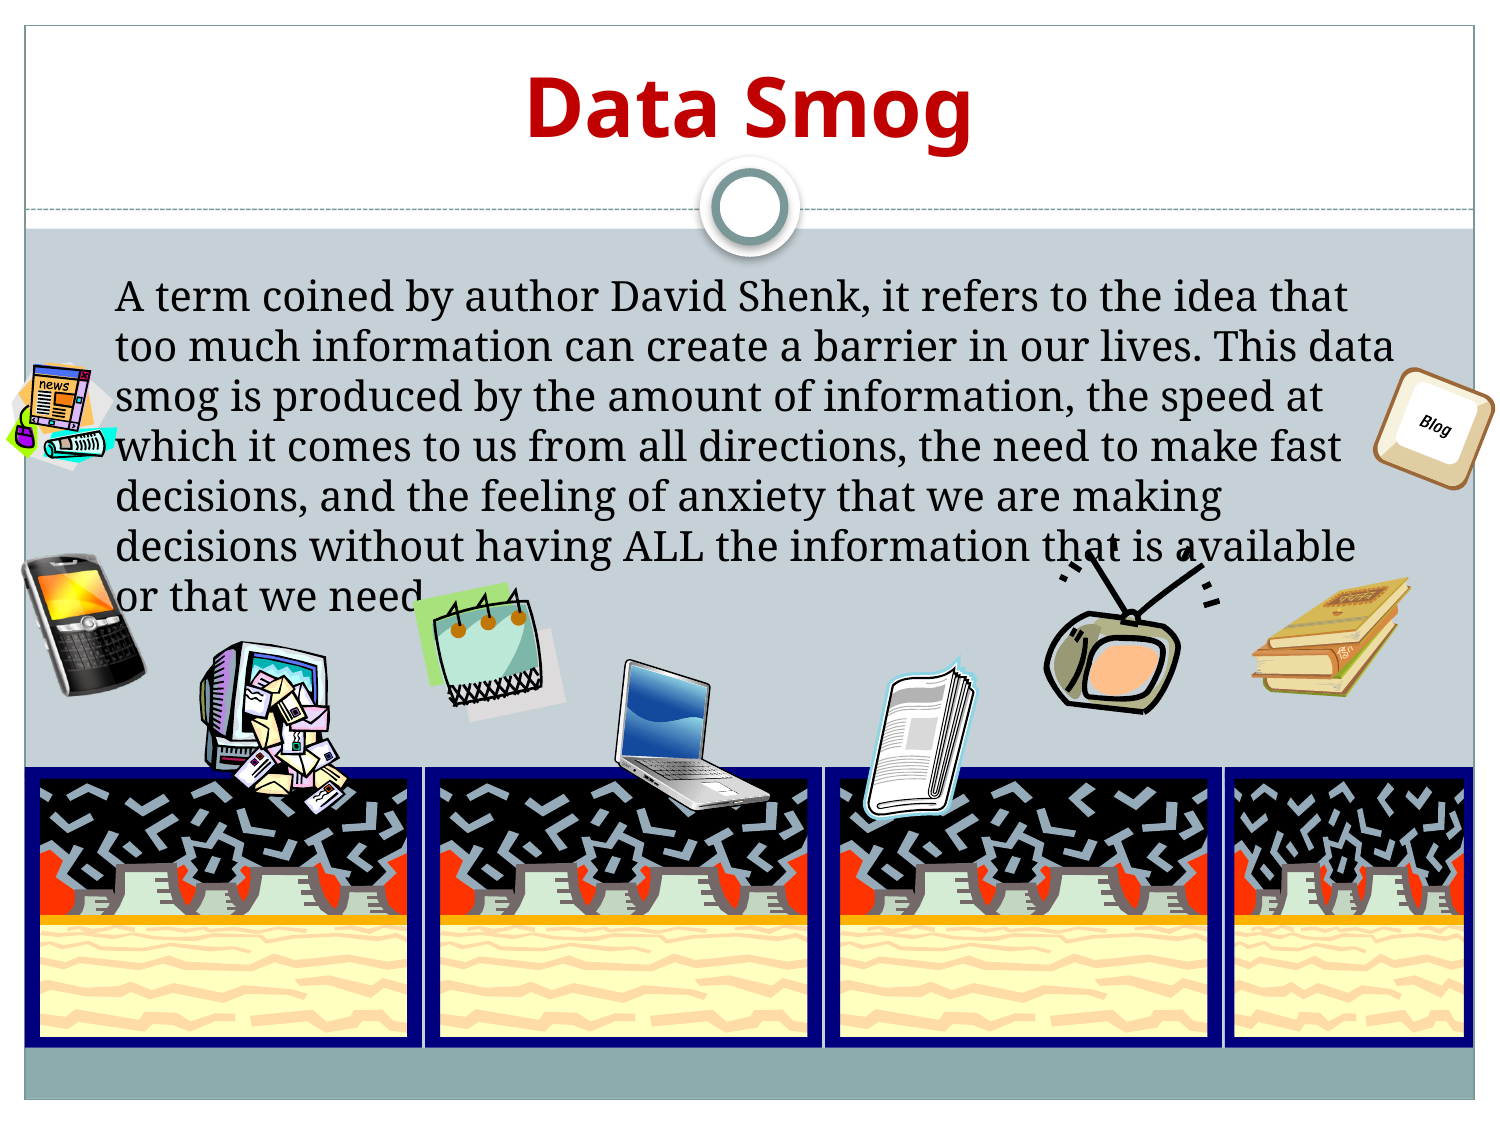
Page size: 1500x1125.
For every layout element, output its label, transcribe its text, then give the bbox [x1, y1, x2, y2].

picture [424, 586, 555, 718]
picture [1383, 377, 1485, 481]
text_box A term coined by author David Shenk, it refers to the idea that too much information can create a barrier in our lives. This data smog is produced by the amount of information, the speed at which it comes to us from all directions, the need to make fast decisions, and the feeling of anxiety that we are making decisions without having ALL the information that is available or that we need. [99, 262, 1413, 628]
picture [0, 549, 151, 701]
title Data Smog [49, 37, 1450, 163]
picture [24, 644, 1476, 1051]
picture [9, 359, 121, 471]
picture [1246, 592, 1423, 699]
picture [1051, 537, 1216, 717]
